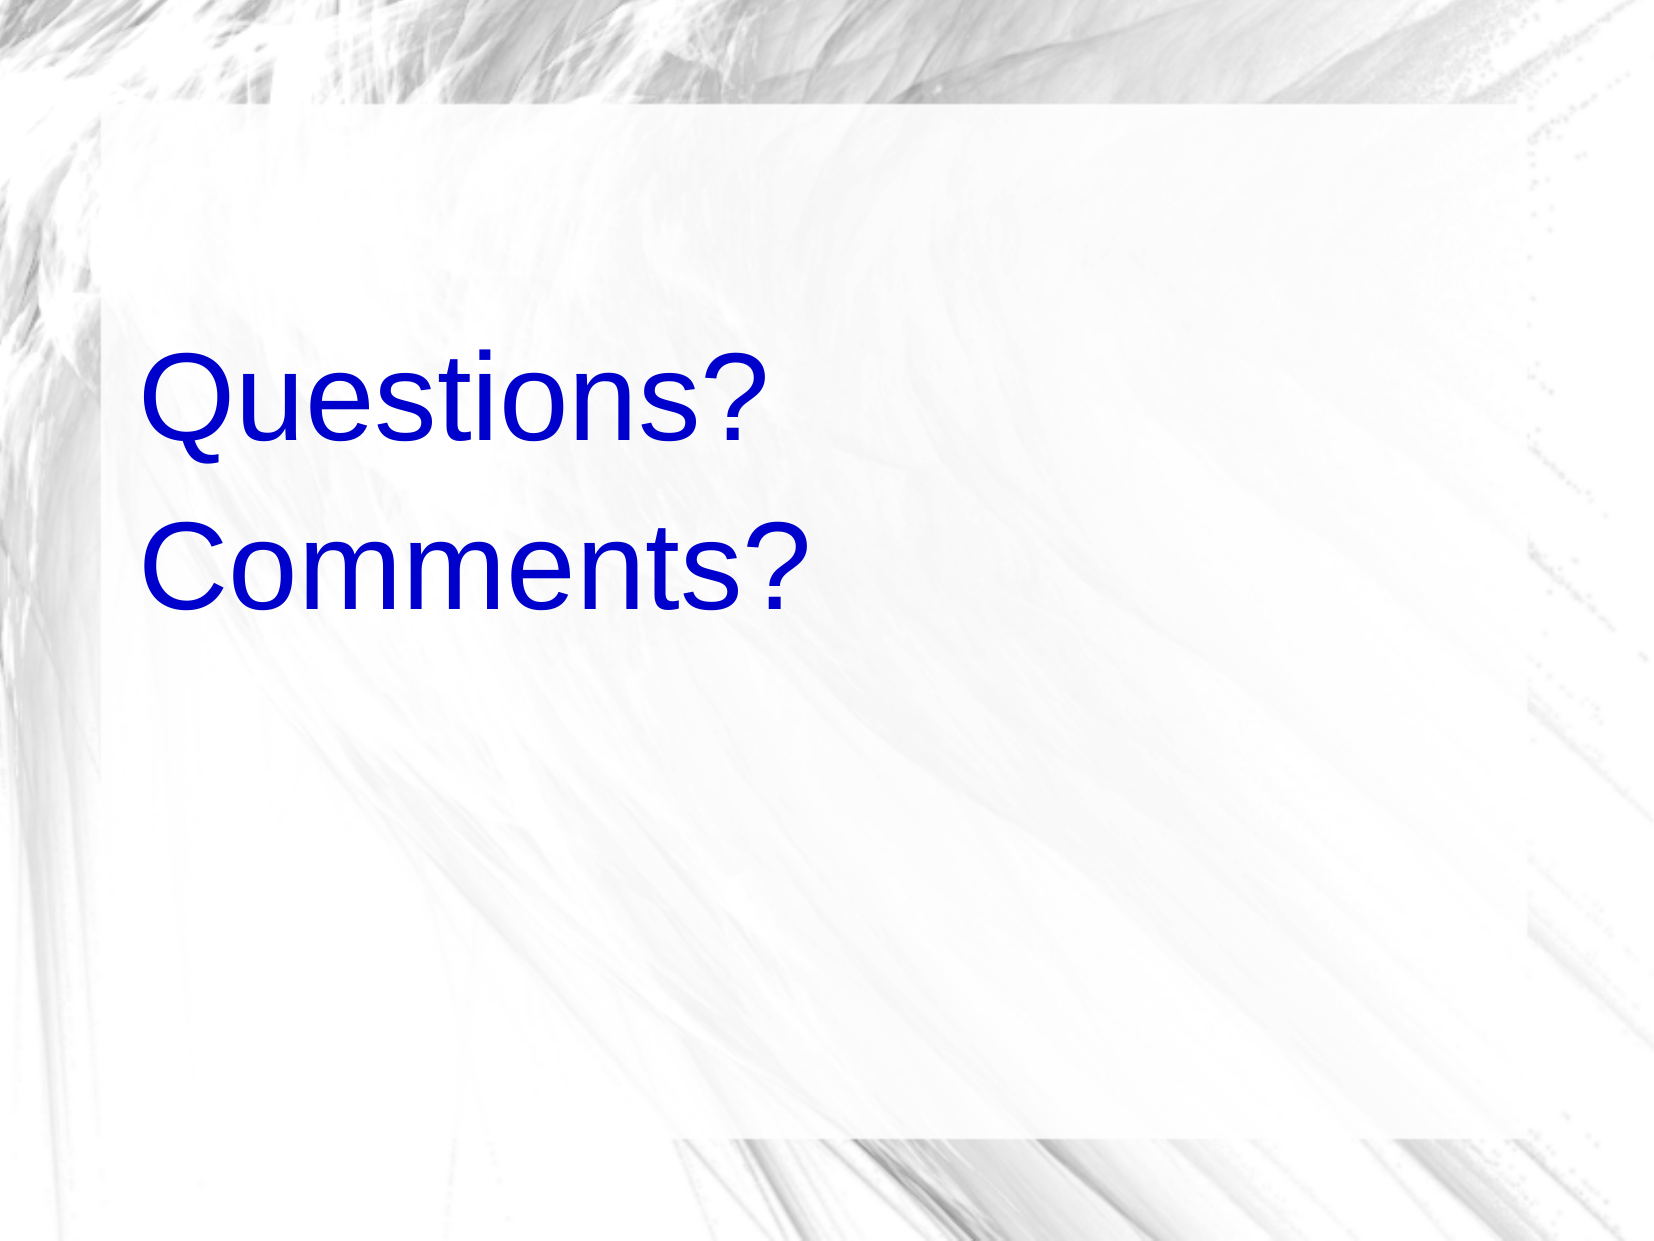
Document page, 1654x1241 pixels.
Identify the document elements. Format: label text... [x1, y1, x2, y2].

list Questions? Comments? [118, 319, 1571, 1109]
picture [0, 0, 1654, 1241]
